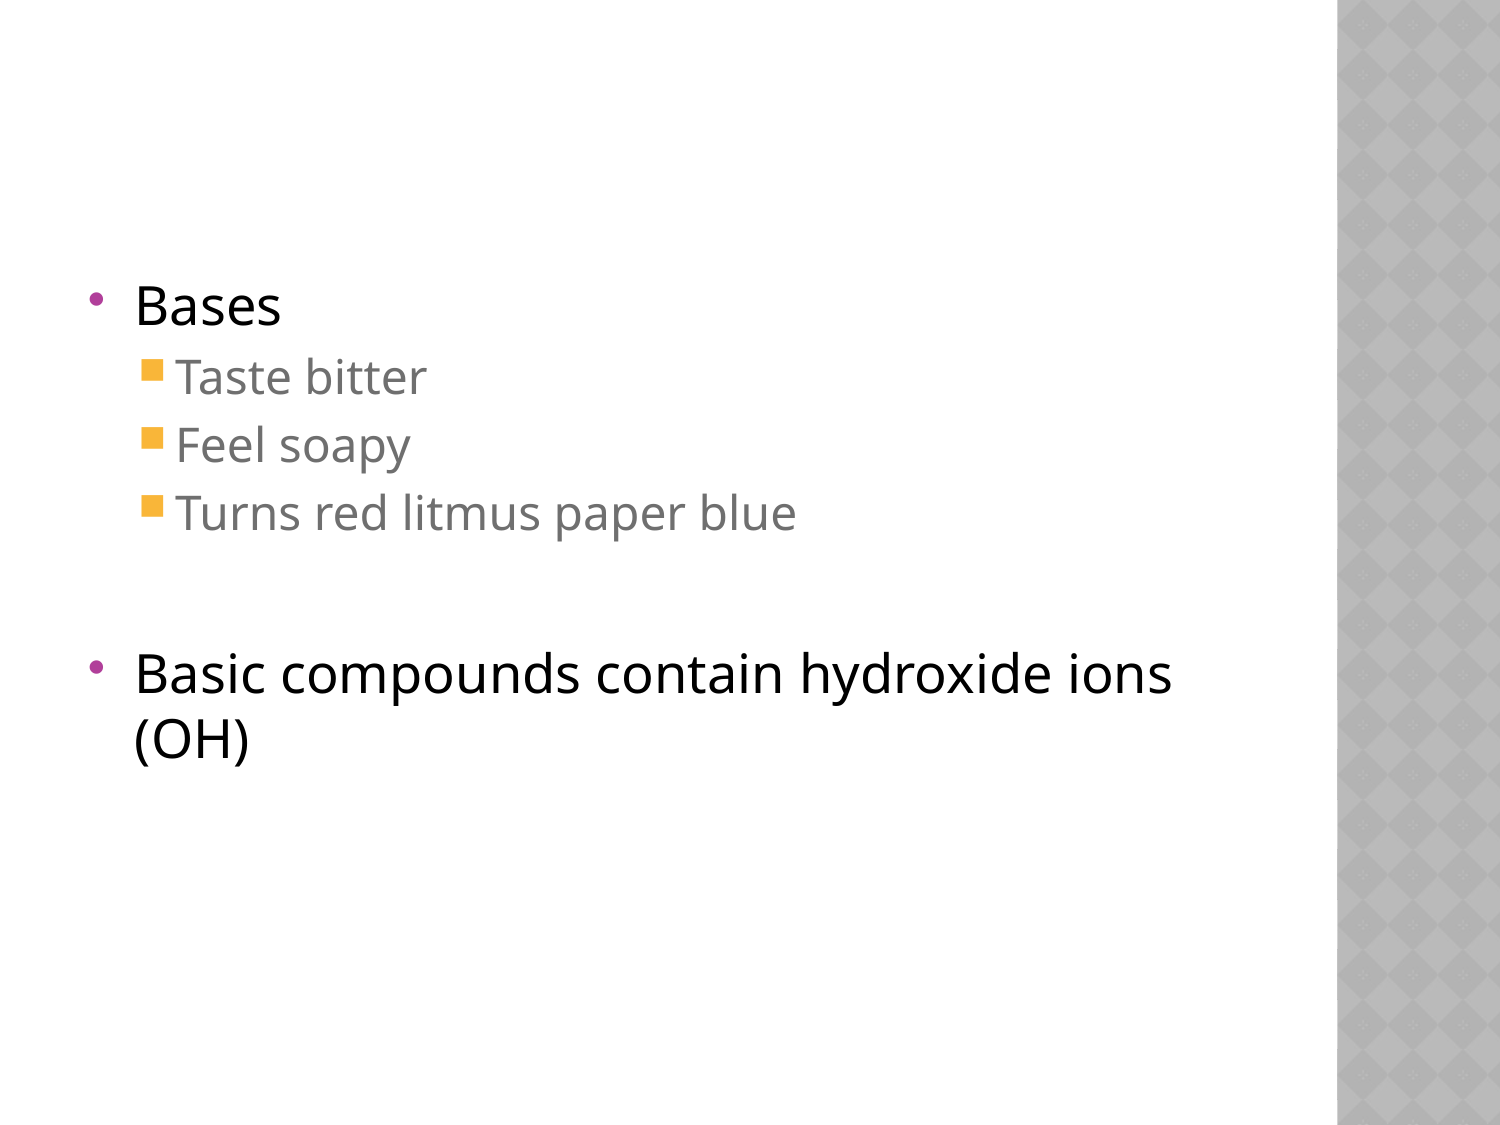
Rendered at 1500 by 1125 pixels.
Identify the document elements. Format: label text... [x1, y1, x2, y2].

list Bases Taste bitter Feel soapy Turns red litmus paper blue Basic compounds contain hydroxide ions (OH) [75, 264, 1263, 1059]
